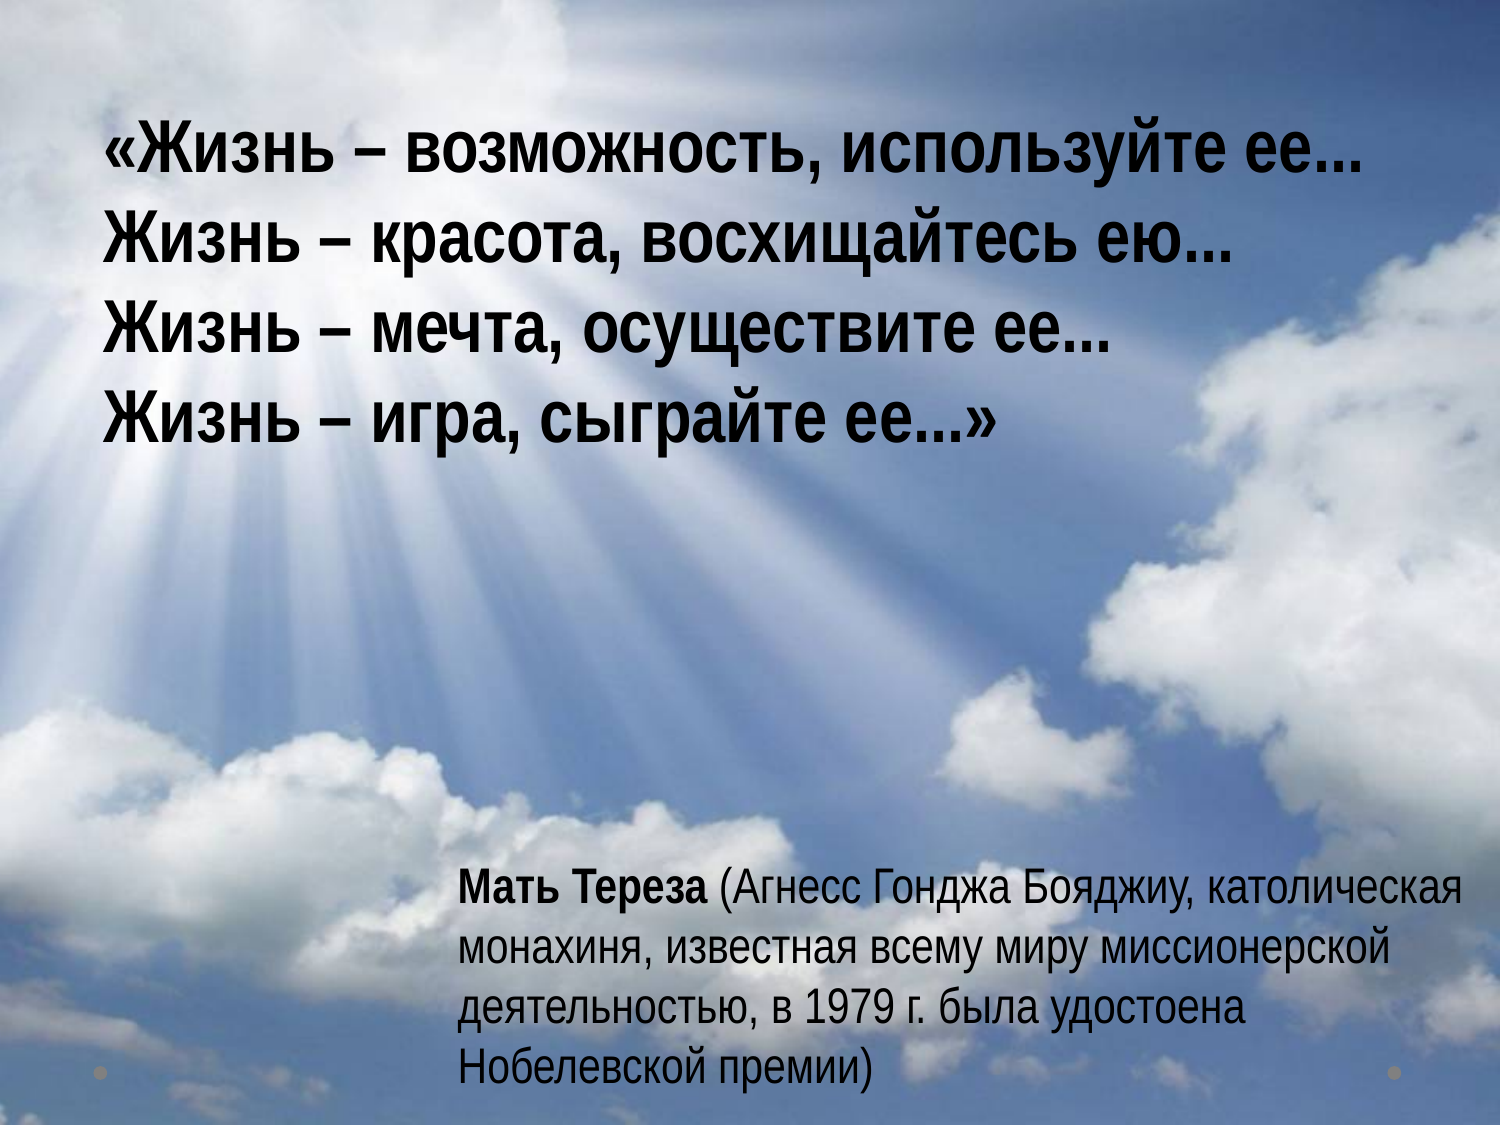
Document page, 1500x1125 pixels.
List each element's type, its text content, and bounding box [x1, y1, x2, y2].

text_box «Жизнь – возможность, используйте ее... Жизнь – красота, восхищайтесь ею... Жизнь – мечта, осуществите ее... Жизнь – игра, сыграйте ее...» [88, 90, 1436, 465]
picture [0, 0, 1500, 1125]
text_box Мать Тереза (Агнесс Гонджа Бояджиу, католическая монахиня, известная всему миру миссионерской деятельностью, в 1979 г. была удостоена Нобелевской премии) [442, 846, 1483, 1101]
